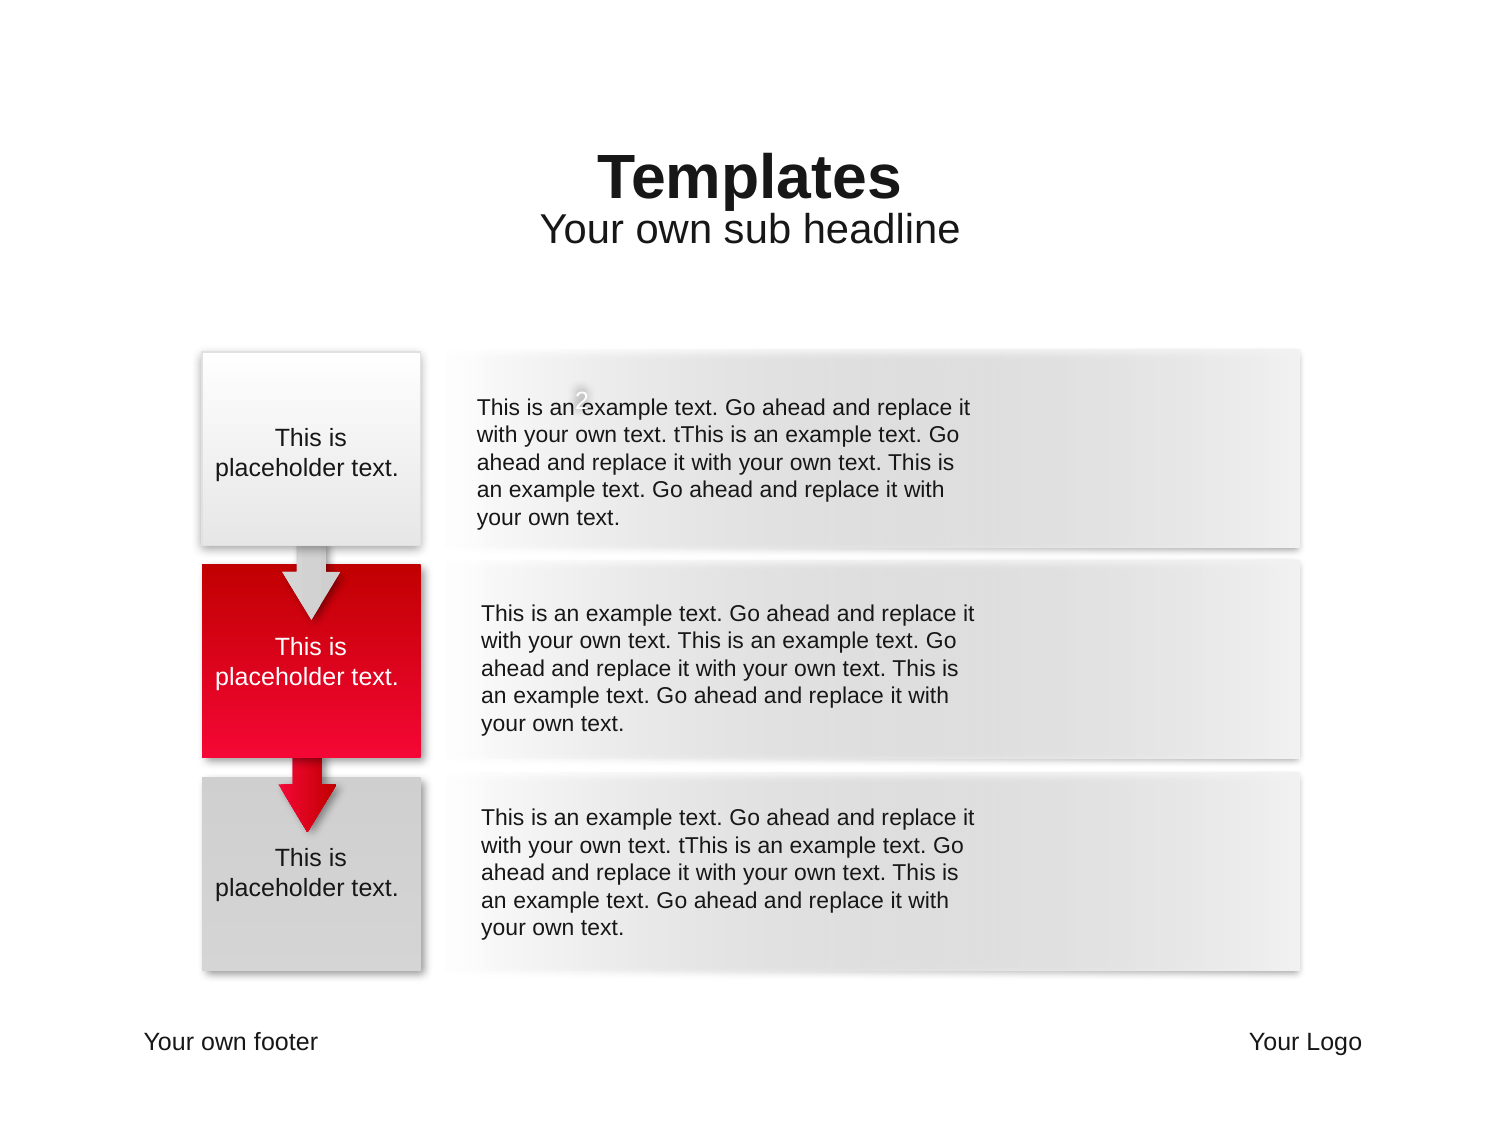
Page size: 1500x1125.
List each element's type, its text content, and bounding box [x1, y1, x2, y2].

text_box Your own footer [143, 1010, 396, 1070]
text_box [443, 772, 1300, 978]
text_box Templates [530, 127, 970, 227]
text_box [443, 560, 1300, 772]
text_box Your own sub headline [352, 222, 1149, 282]
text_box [200, 351, 422, 972]
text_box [443, 349, 1300, 559]
text_box Your Logo [1110, 1010, 1363, 1070]
